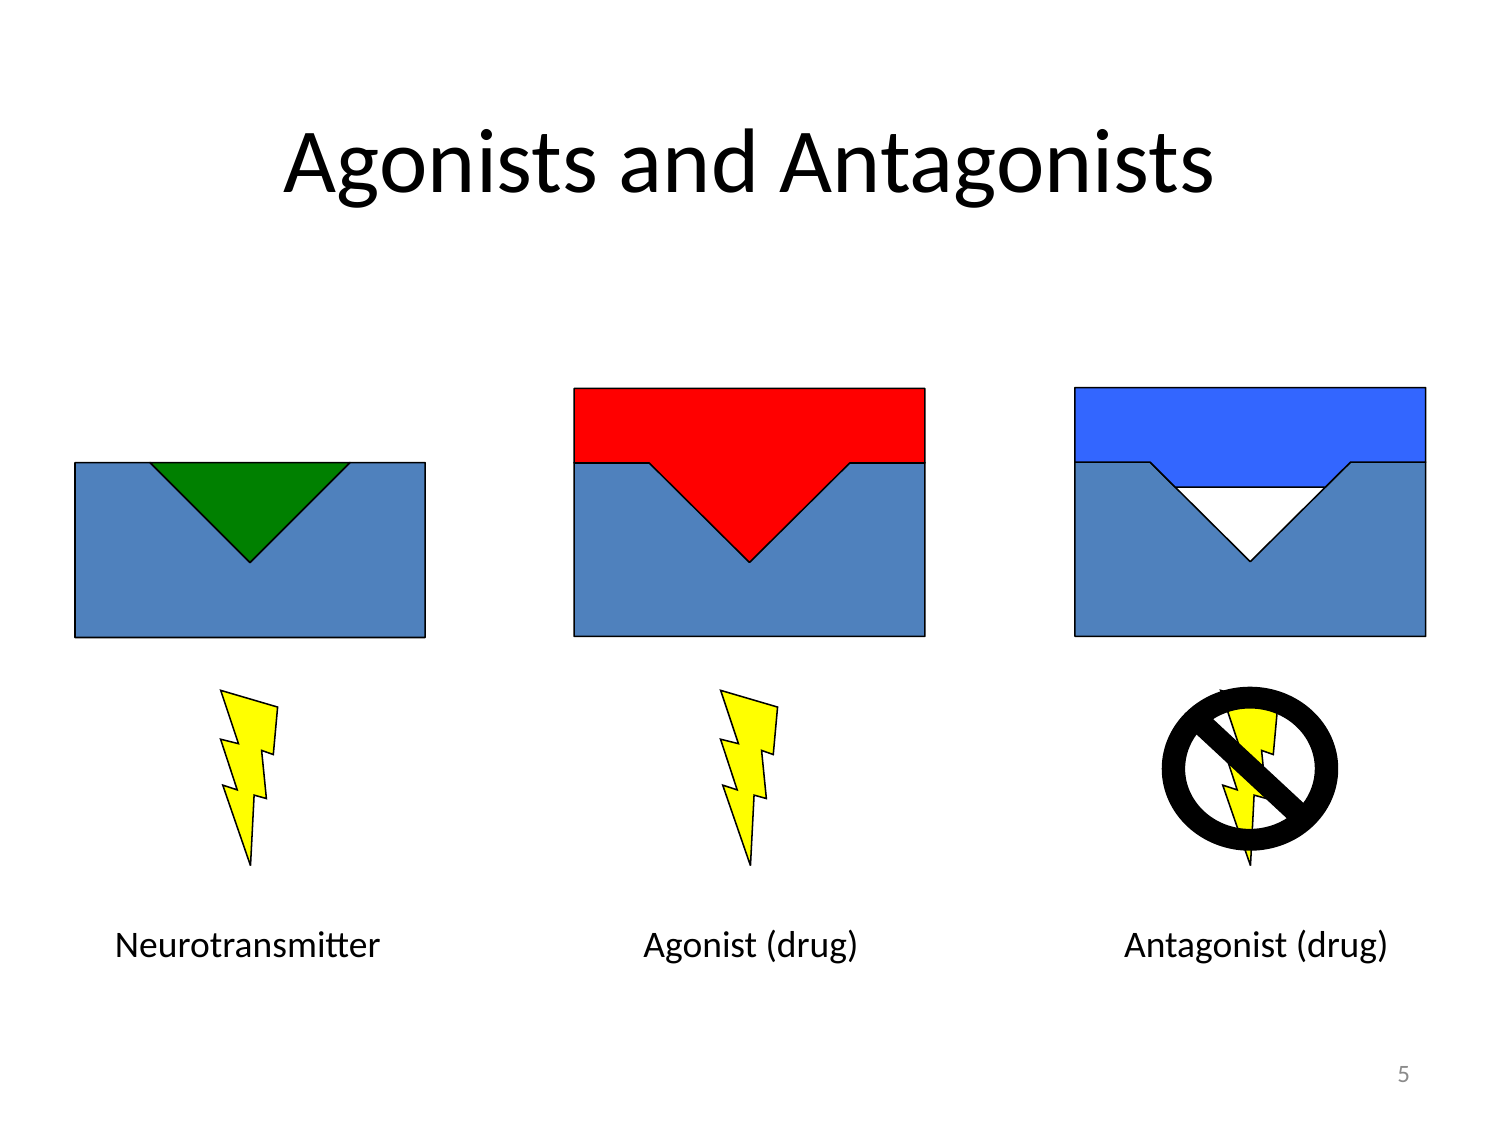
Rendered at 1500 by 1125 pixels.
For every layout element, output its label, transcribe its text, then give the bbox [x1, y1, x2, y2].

text_box Agonist (drug) [628, 912, 874, 973]
text_box Antagonist (drug) [1109, 912, 1404, 973]
text_box [1074, 463, 1426, 637]
text_box [1074, 387, 1426, 488]
text_box [574, 463, 925, 637]
slide_number 5 [1074, 1042, 1425, 1103]
title Agonists and Antagonists [112, 62, 1388, 250]
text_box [1162, 687, 1338, 851]
text_box [720, 690, 778, 866]
text_box [220, 690, 278, 866]
text_box [150, 462, 351, 563]
text_box [75, 462, 426, 638]
text_box Neurotransmitter [100, 912, 396, 973]
text_box [574, 388, 925, 563]
